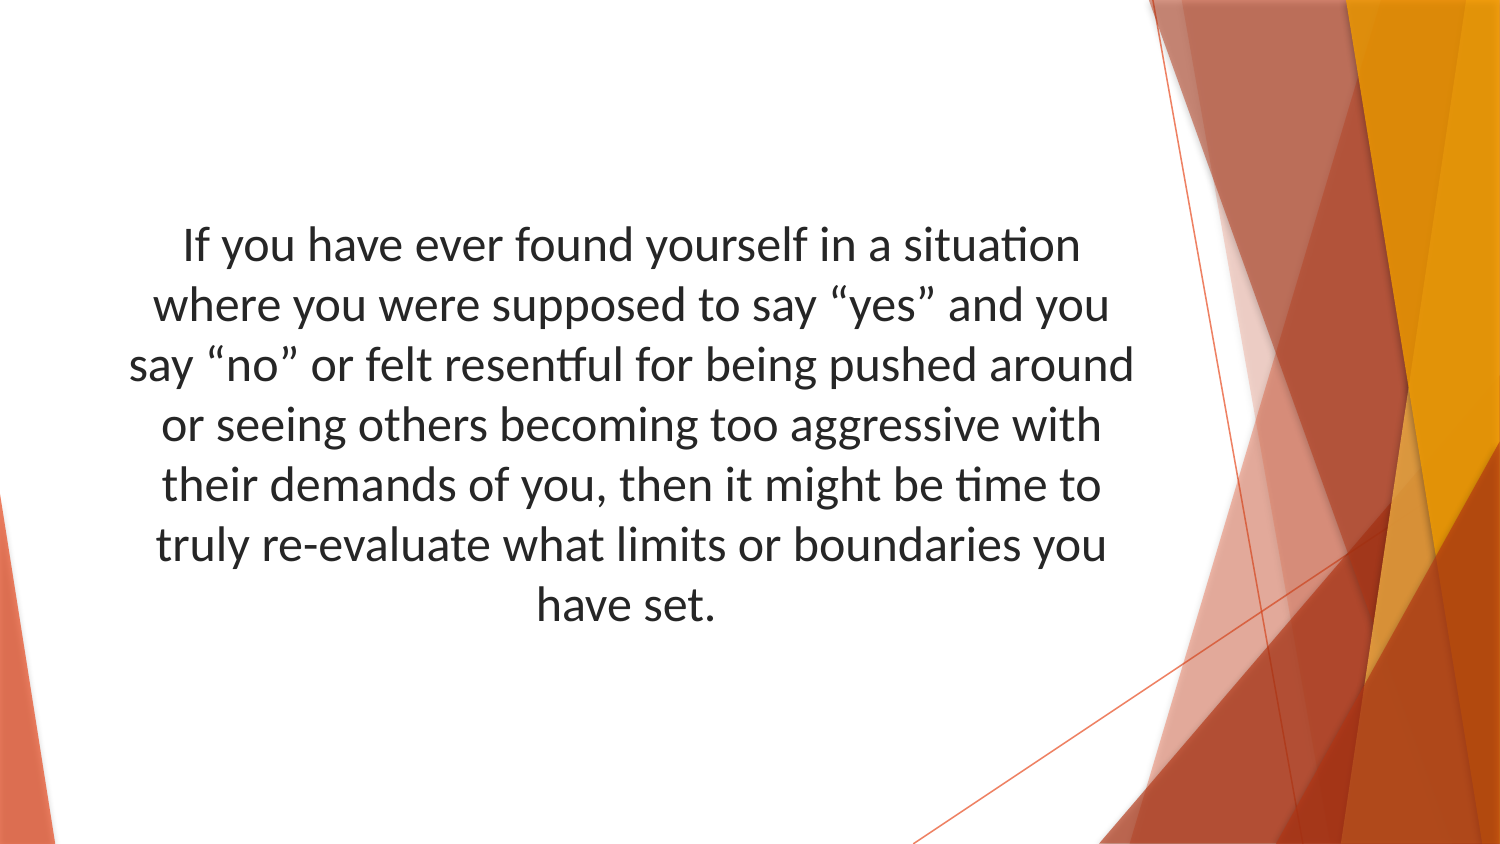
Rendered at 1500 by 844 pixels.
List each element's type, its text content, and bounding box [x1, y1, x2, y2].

list If you have ever found yourself in a situation where you were supposed to say “yes” and you say “no” or felt resentful for being pushed around or seeing others becoming too aggressive with their demands of you, then it might be time to truly re-evaluate what limits or boundaries you have set. [112, 102, 1152, 741]
